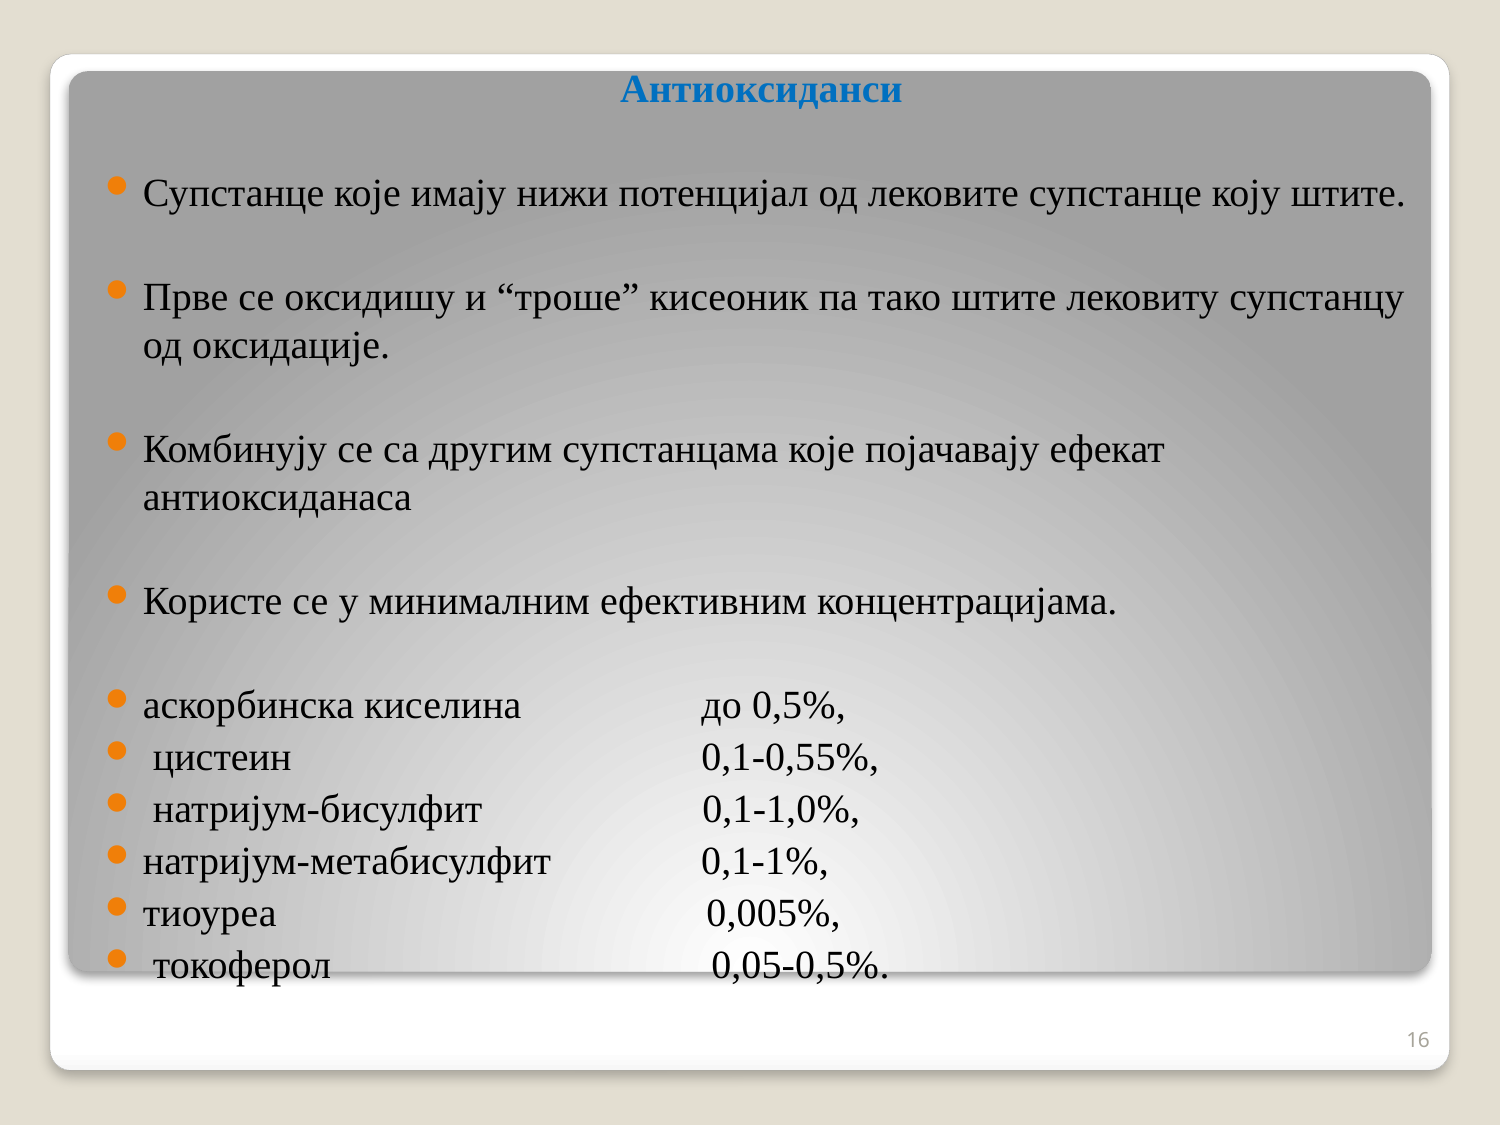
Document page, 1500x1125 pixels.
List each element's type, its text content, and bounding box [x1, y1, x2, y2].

list Антиоксиданси Супстанце које имају нижи потенцијал од лековите супстанце коју штите. Прве се оксидишу и “троше” кисеоник па тако штите лековиту супстанцу од оксидације. Комбинују се са другим супстанцама које појачавају ефекат антиоксиданаса Користе се у минималним ефективним концентрацијама. аскорбинска киселина до 0,5%, цистеин 0,1-0,55%, натријум-бисулфит 0,1-1,0%, натријум-метабисулфит 0,1-1%, тиоуреа 0,005%, токоферол 0,05-0,5%. [75, 46, 1434, 1051]
slide_number 16 [1369, 1002, 1445, 1063]
